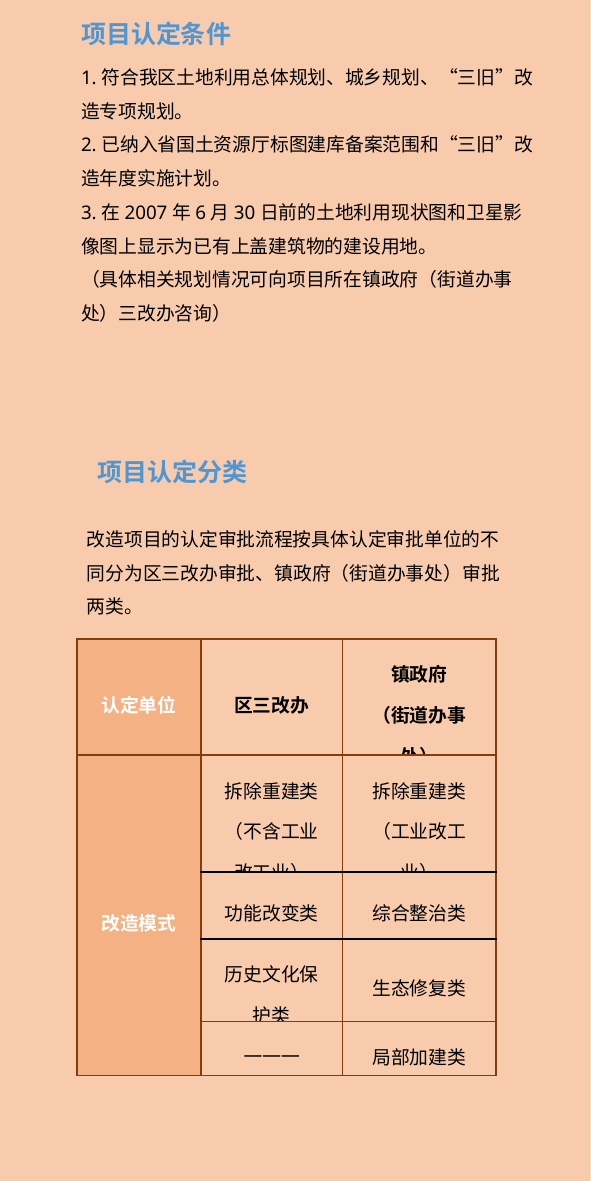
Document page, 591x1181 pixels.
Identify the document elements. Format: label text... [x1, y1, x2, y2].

text_box 1.符合我区土地利用总体规划、城乡规划、“三旧”改造专项规划。 2.已纳入省国土资源厅标图建库备案范围和“三旧”改造年度实施计划。 3.在2007年6月30日前的土地利用现状图和卫星影像图上显示为已有上盖建筑物的建设用地。 （具体相关规划情况可向项目所在镇政府（街道办事处）三改办咨询） [66, 47, 556, 332]
table_cell 拆除重建类 （不含工业改工业） [202, 756, 342, 871]
table_cell 综合整治类 [343, 873, 495, 938]
table_cell 生态修复类 [343, 940, 495, 1021]
table_cell 局部加建类 [343, 1022, 495, 1075]
table_cell 改造模式 [78, 756, 200, 1075]
table_cell ——— [202, 1022, 342, 1075]
text_box 改造项目的认定审批流程按具体认定审批单位的不同分为区三改办审批、镇政府（街道办事处）审批两类。 [71, 509, 526, 625]
table_header 区三改办 [202, 640, 342, 754]
table_header 镇政府 （街道办事处） [343, 640, 495, 754]
table_header 认定单位 [78, 640, 200, 754]
table_cell 拆除重建类 （工业改工业） [343, 756, 495, 871]
table_cell 历史文化保护类 [202, 940, 342, 1021]
text_box 项目认定分类 [82, 448, 263, 494]
table_cell 功能改变类 [202, 873, 342, 938]
text_box 项目认定条件 [66, 11, 247, 47]
